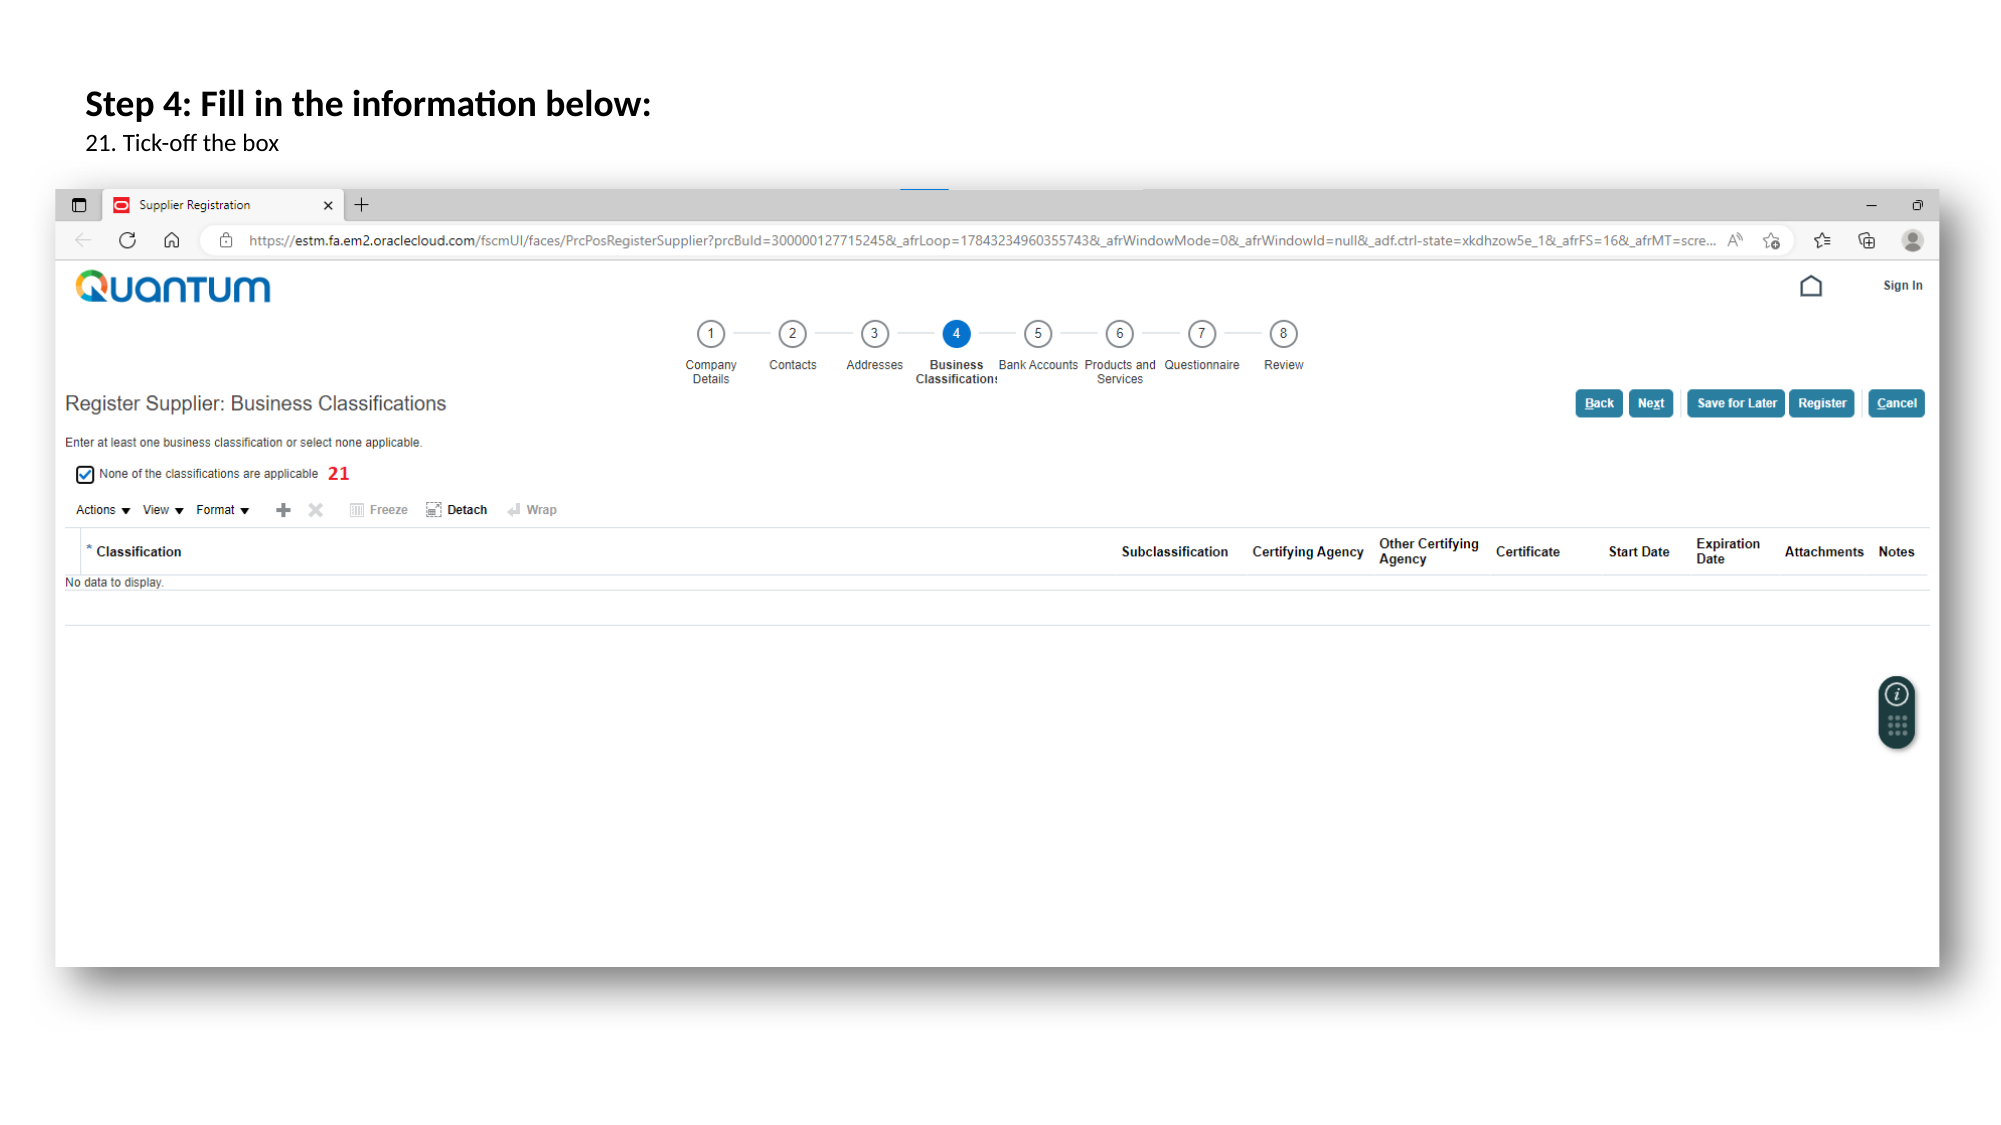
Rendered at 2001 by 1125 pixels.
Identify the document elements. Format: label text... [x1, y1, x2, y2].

picture [55, 189, 1940, 967]
text_box Step 4: Fill in the information below: 21. Tick-off the box [70, 0, 1000, 189]
